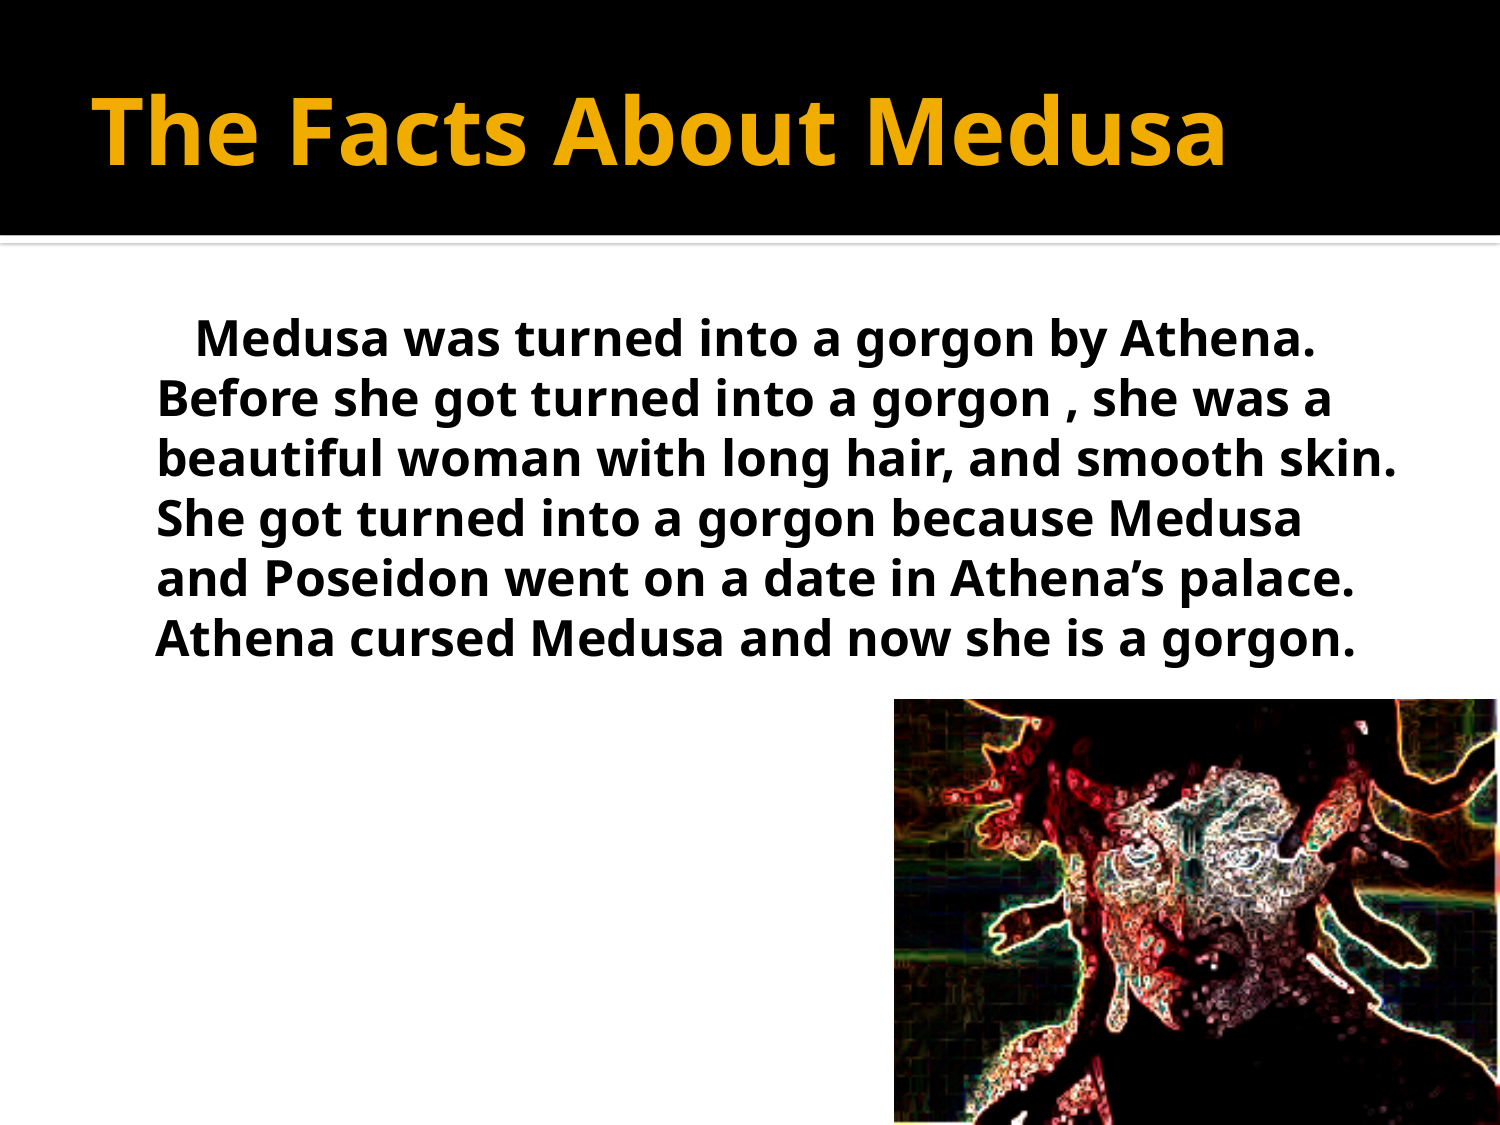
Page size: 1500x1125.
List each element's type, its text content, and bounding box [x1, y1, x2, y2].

picture [894, 699, 1500, 1125]
list Medusa was turned into a gorgon by Athena. Before she got turned into a gorgon , she was a beautiful woman with long hair, and smooth skin. She got turned into a gorgon because Medusa and Poseidon went on a date in Athena’s palace. Athena cursed Medusa and now she is a gorgon. [75, 291, 1425, 1050]
title The Facts About Medusa [75, 25, 1425, 231]
